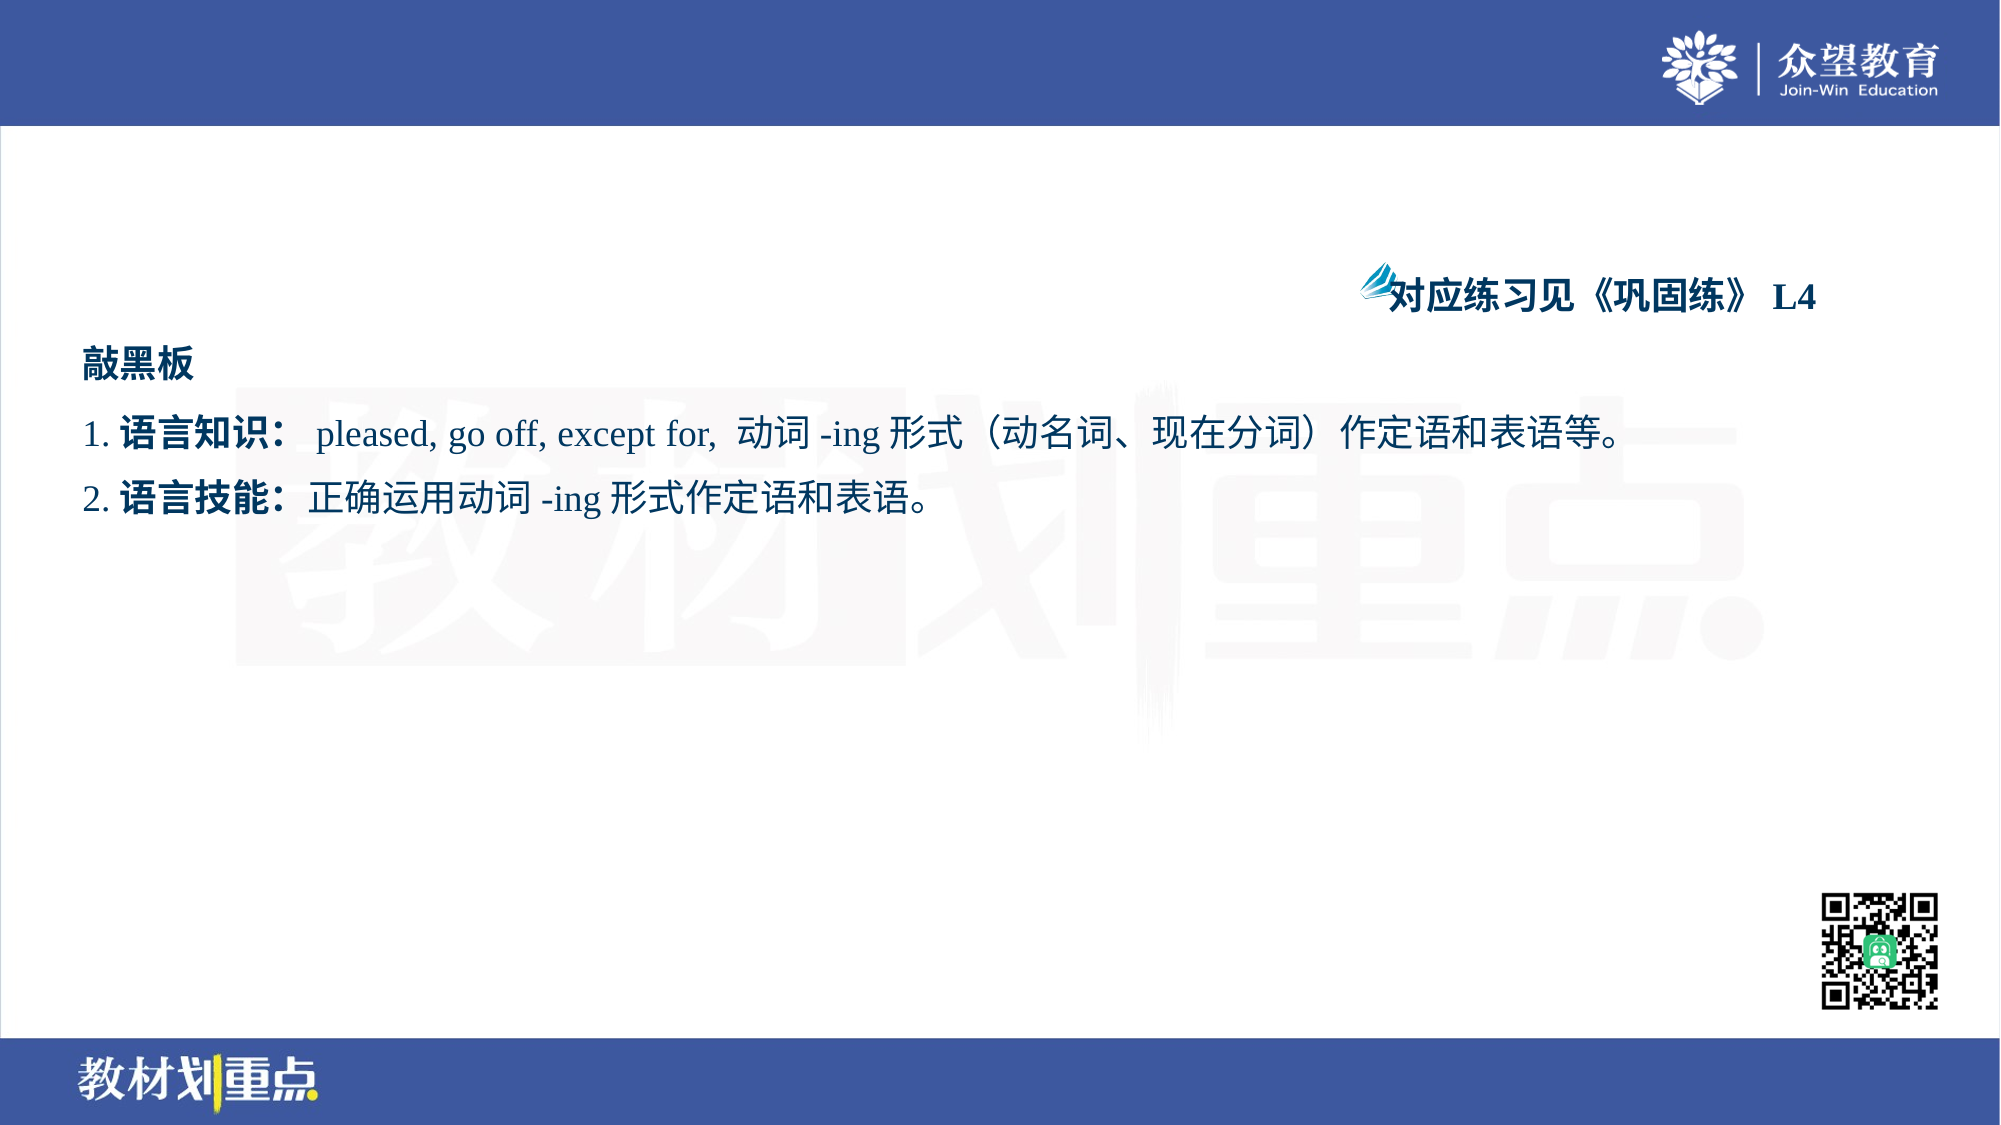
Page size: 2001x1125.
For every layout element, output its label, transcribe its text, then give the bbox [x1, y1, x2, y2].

text_box 对应练习见《巩固练》L4 敲黑板 1.语言知识：pleased, go off, except for, 动词-ing形式（动名词、现在分词）作定语和表语等。 2.语言技能：正确运用动词-ing形式作定语和表语。 [82, 247, 1817, 513]
picture [0, 0, 2000, 1125]
